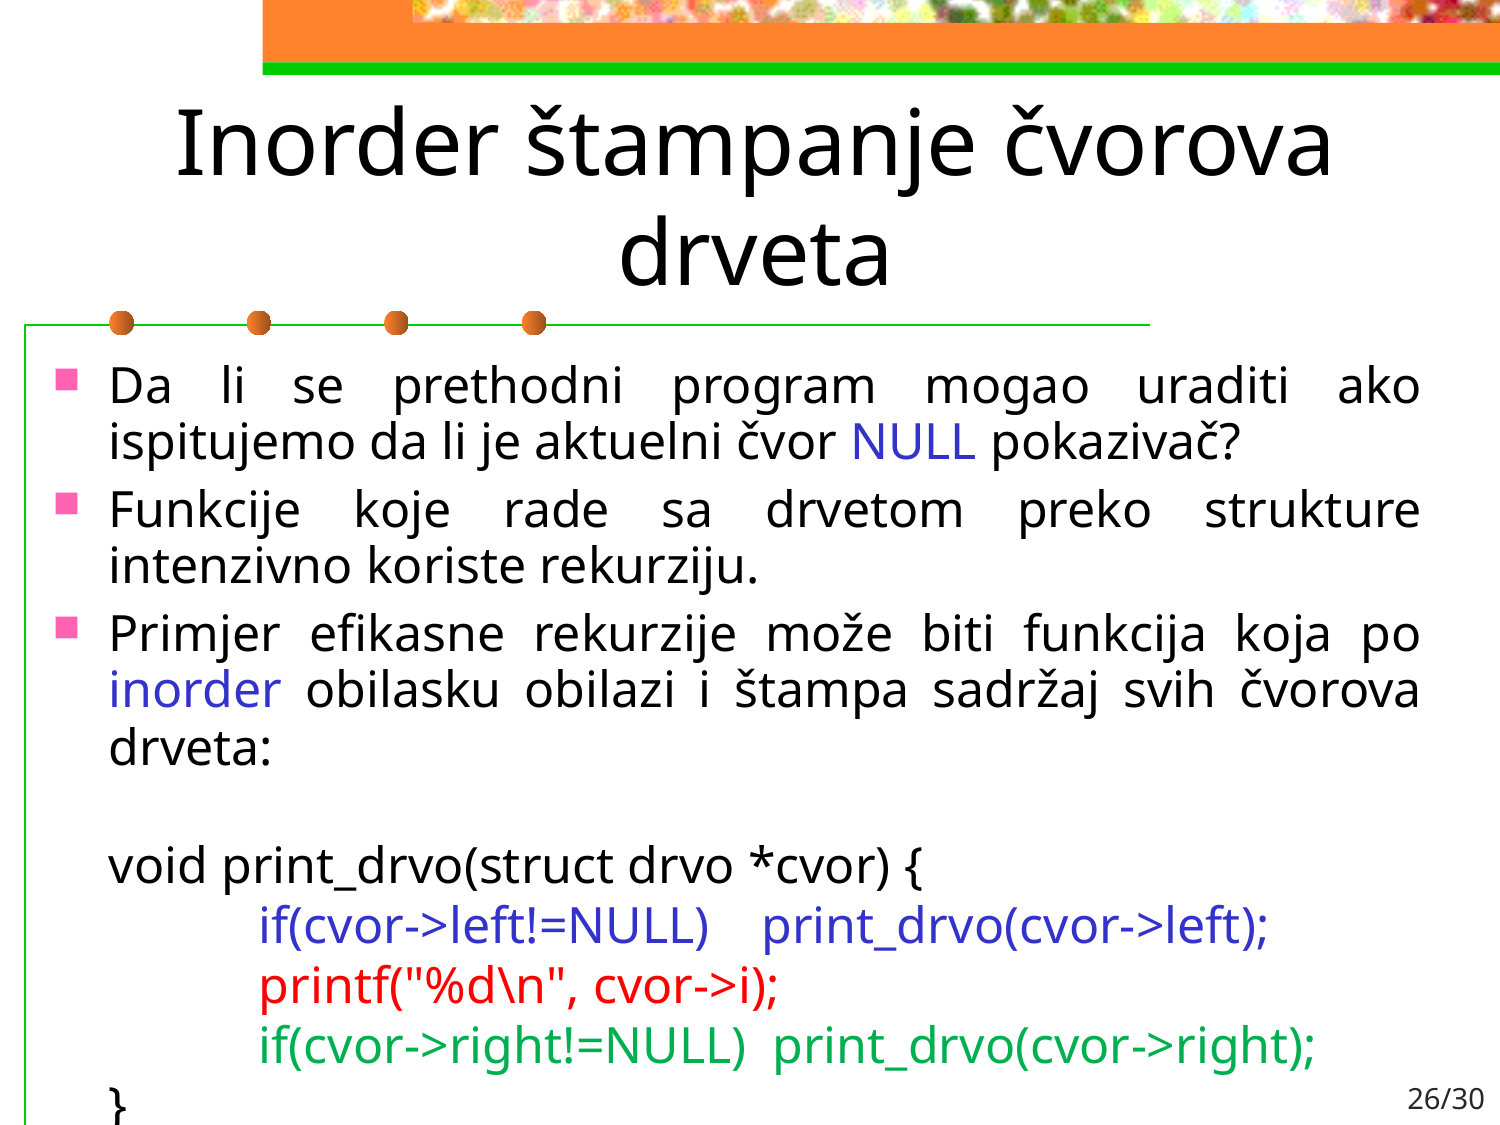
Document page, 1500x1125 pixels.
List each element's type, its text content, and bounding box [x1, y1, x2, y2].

list Da li se prethodni program mogao uraditi ako ispitujemo da li je aktuelni čvor NULL pokazivač? Funkcije koje rade sa drvetom preko strukture intenzivno koriste rekurziju. Primjer efikasne rekurzije može biti funkcija koja po inorder obilasku obilazi i štampa sadržaj svih čvorova drveta: void print_drvo(struct drvo *cvor) { if(cvor->left!=NULL) print_drvo(cvor->left); printf("%d\n", cvor->i); if(cvor->right!=NULL) print_drvo(cvor->right); } [37, 350, 1438, 1025]
picture [412, 0, 1500, 23]
title Inorder štampanje čvorova drveta [50, 99, 1463, 288]
text_box 26/30 [1374, 1072, 1500, 1123]
